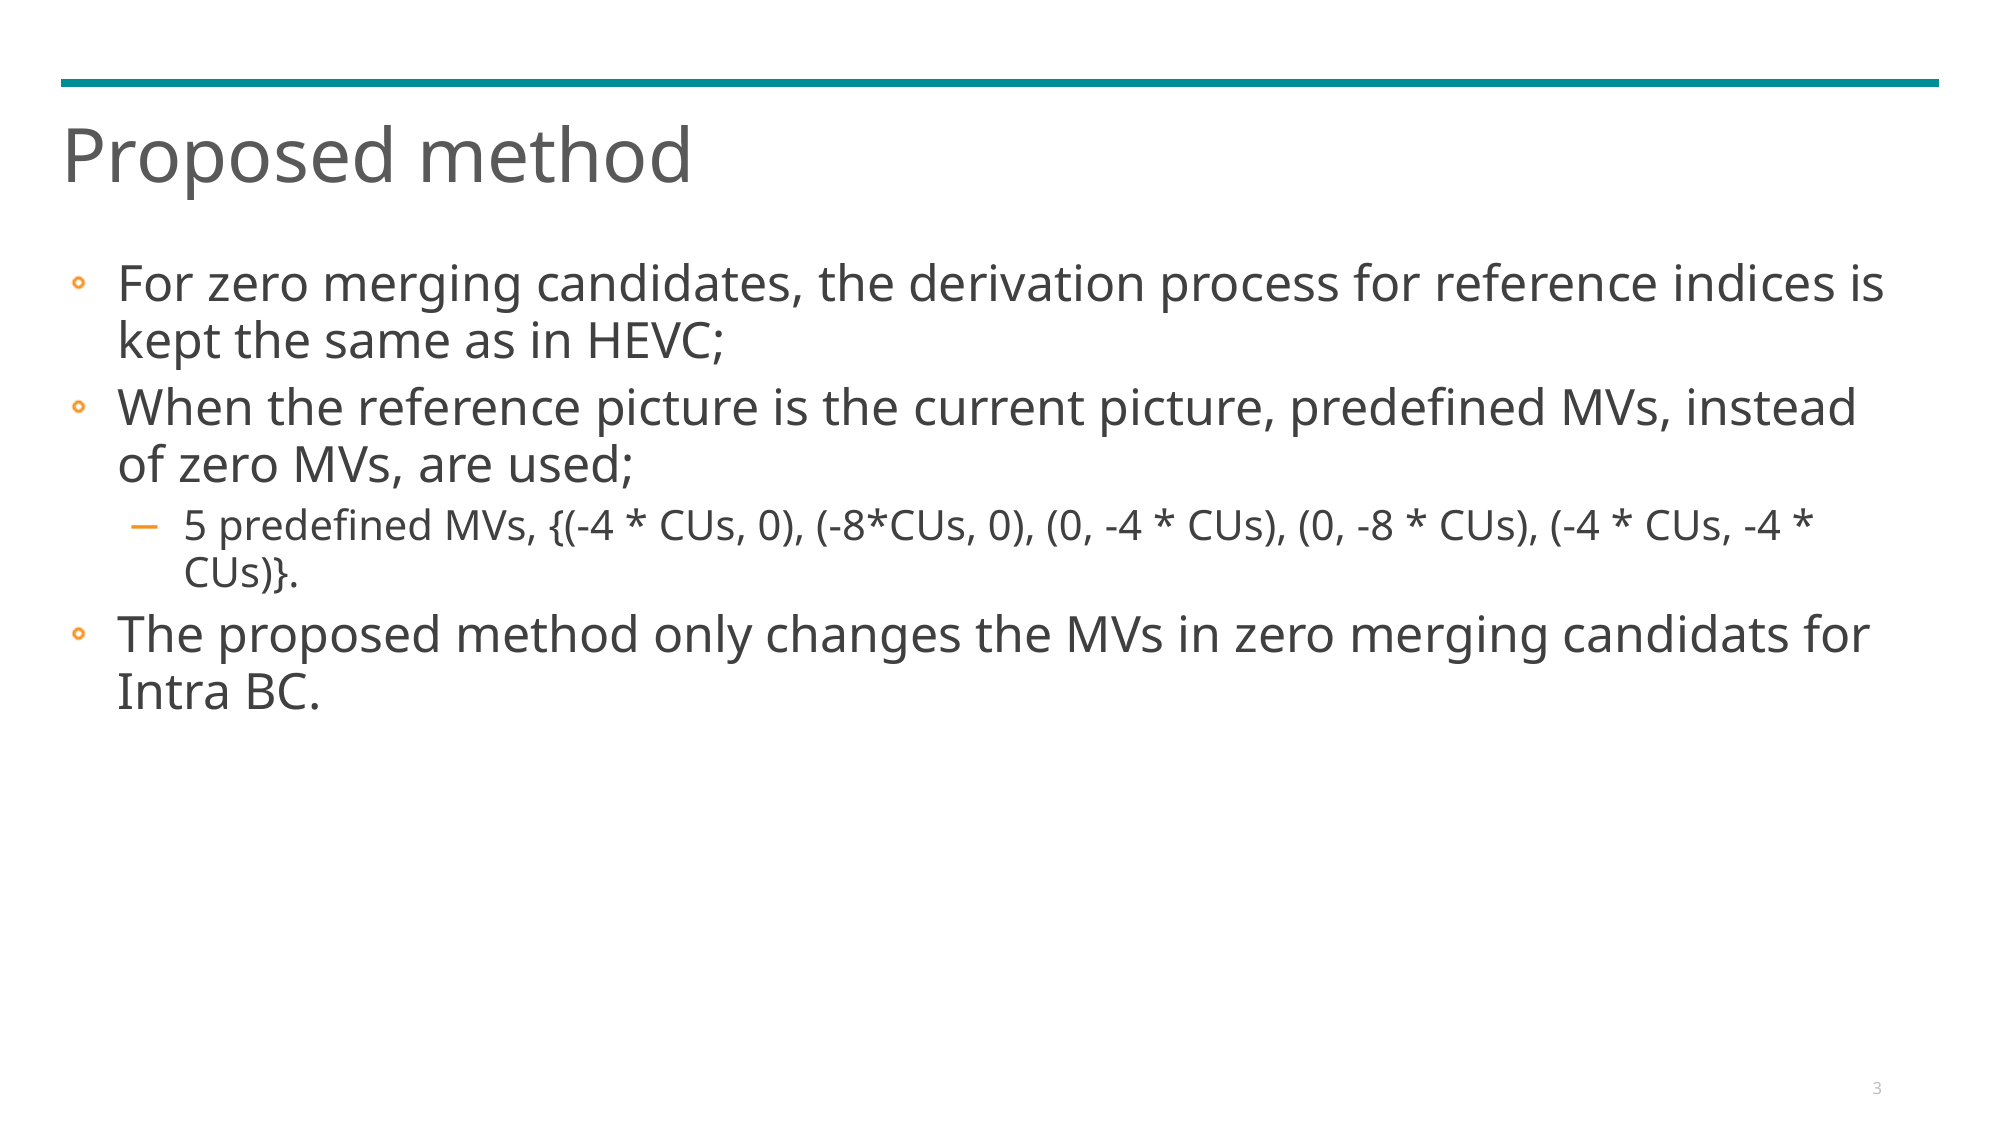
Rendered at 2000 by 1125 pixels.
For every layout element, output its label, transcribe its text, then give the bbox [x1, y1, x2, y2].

picture [61, 389, 97, 425]
title Proposed method [46, 120, 1922, 205]
picture [61, 265, 97, 301]
list For zero merging candidates, the derivation process for reference indices is kept the same as in HEVC; When the reference picture is the current picture, predefined MVs, instead of zero MVs, are used; 5 predefined MVs, {(-4 * CUs, 0), (-8*CUs, 0), (0, -4 * CUs), (0, -8 * CUs), (-4 * CUs, -4 * CUs)}. The proposed method only changes the MVs in zero merging candidats for Intra BC. [46, 248, 1922, 634]
picture [61, 616, 97, 652]
